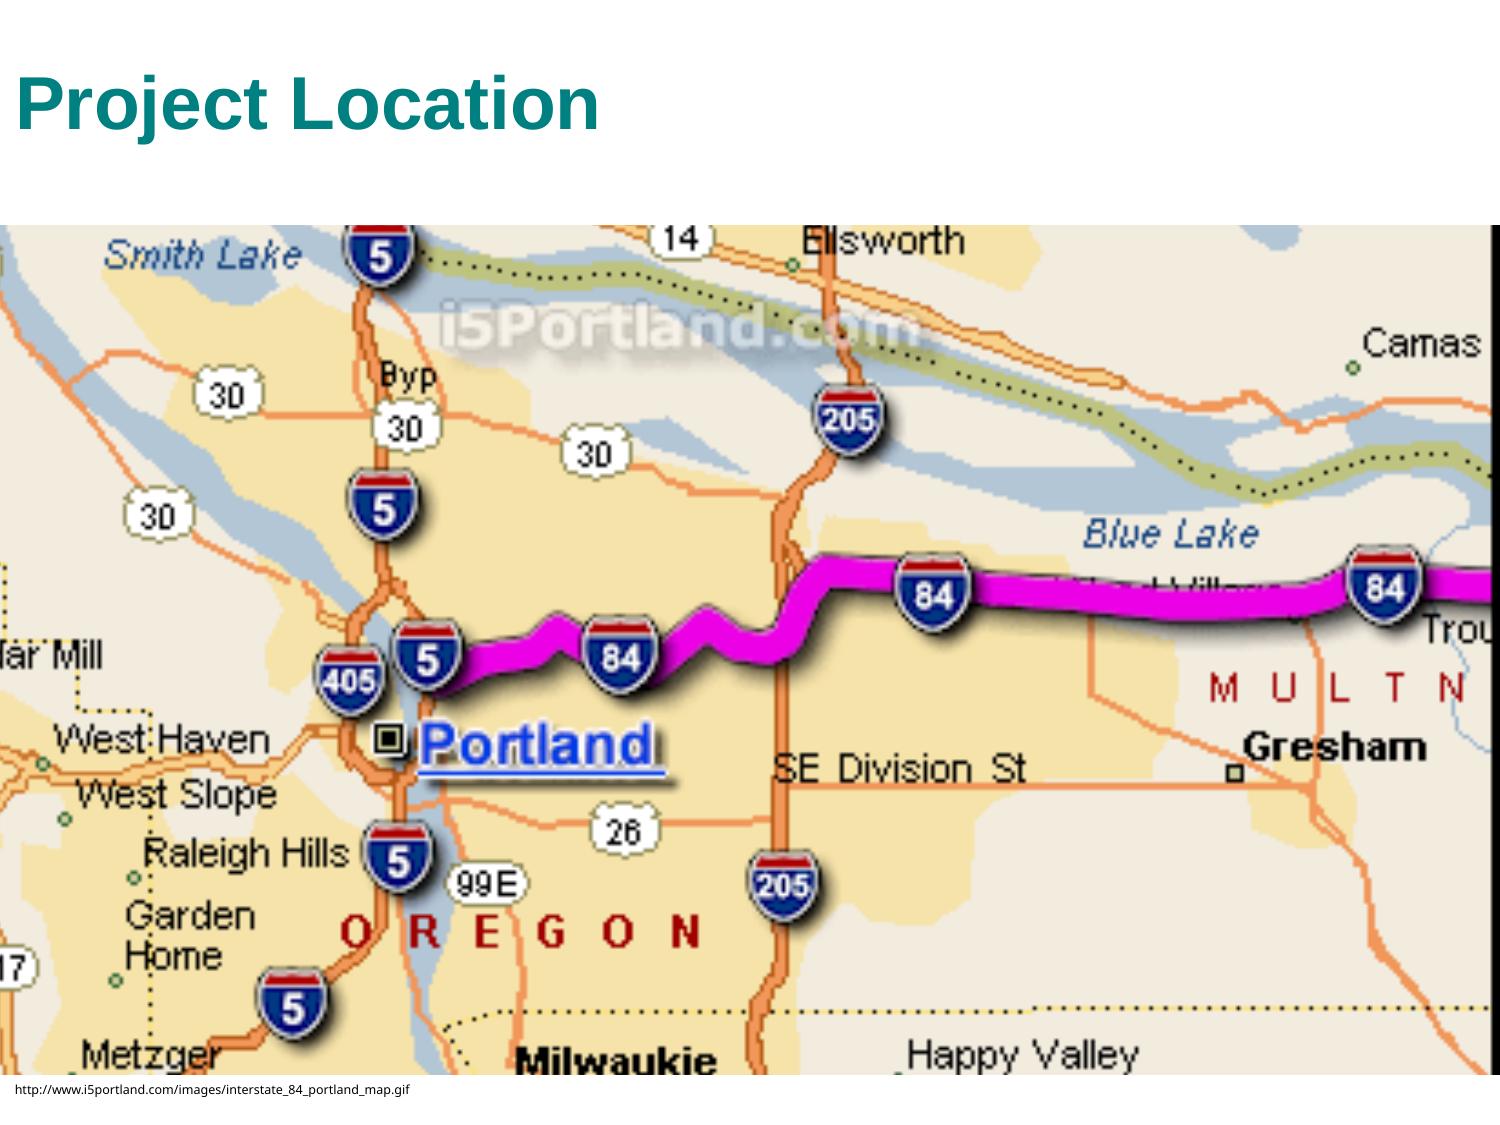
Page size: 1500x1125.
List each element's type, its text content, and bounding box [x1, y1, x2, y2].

text_box http://www.i5portland.com/images/interstate_84_portland_map.gif [0, 1084, 1500, 1105]
picture [0, 224, 1500, 1076]
title Project Location [0, 0, 1500, 200]
